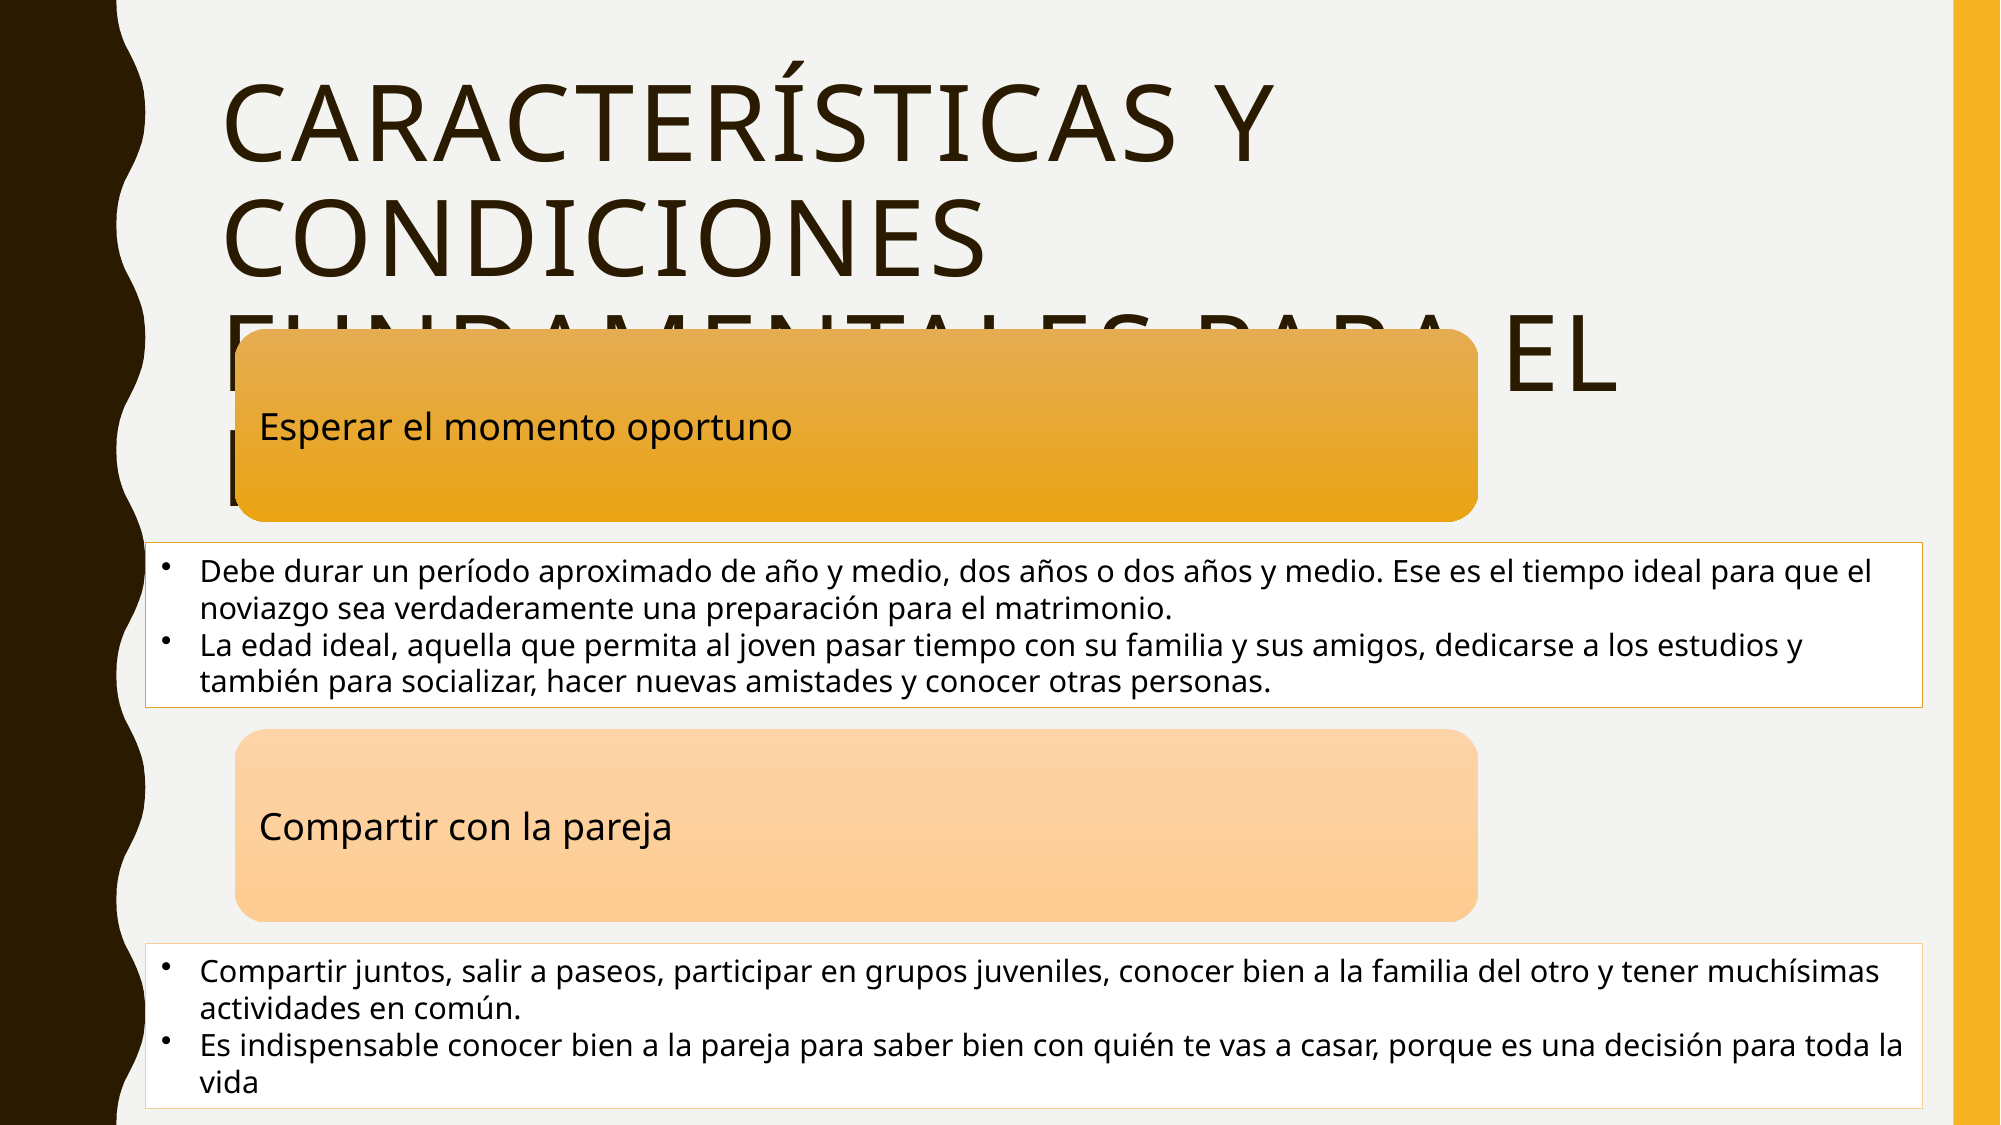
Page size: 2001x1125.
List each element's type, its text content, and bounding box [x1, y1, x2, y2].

title CARACTERÍSTICAS Y CONDICIONES FUNDAMENTALES PARA EL NOVIAZGO [205, 62, 1875, 307]
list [145, 307, 1923, 1109]
